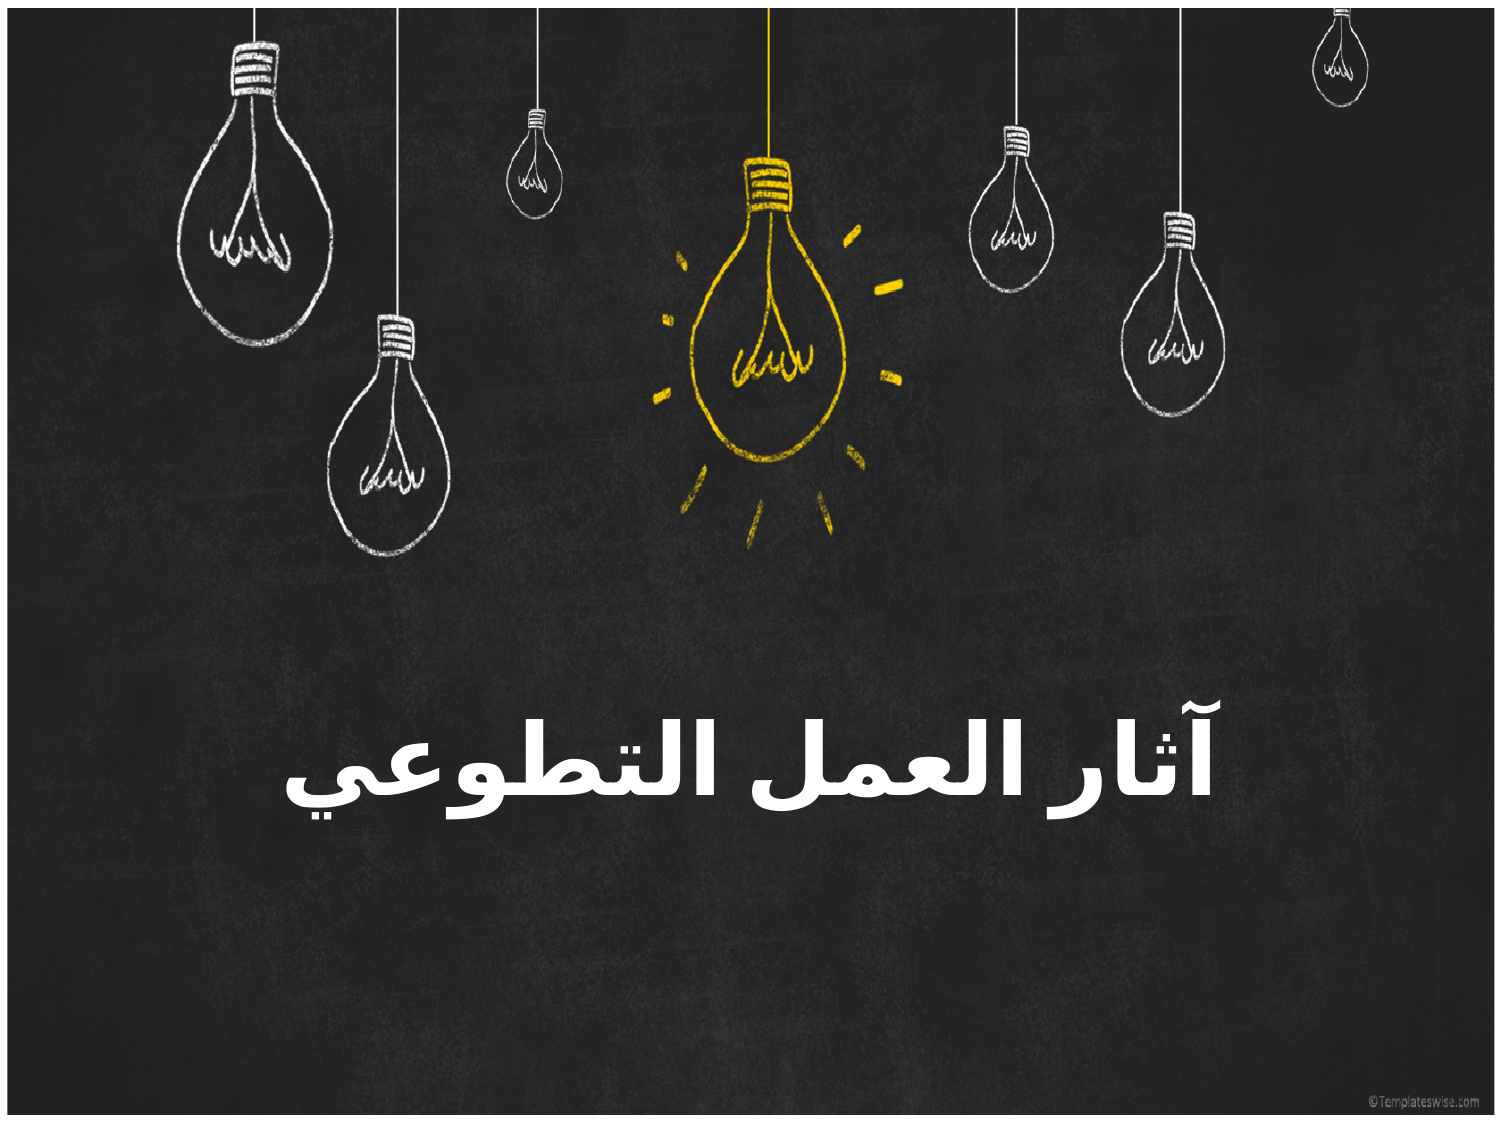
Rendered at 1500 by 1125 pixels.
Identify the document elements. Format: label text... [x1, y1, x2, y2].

title آثار العمل التطوعي [112, 680, 1388, 831]
picture [0, 0, 1500, 1125]
